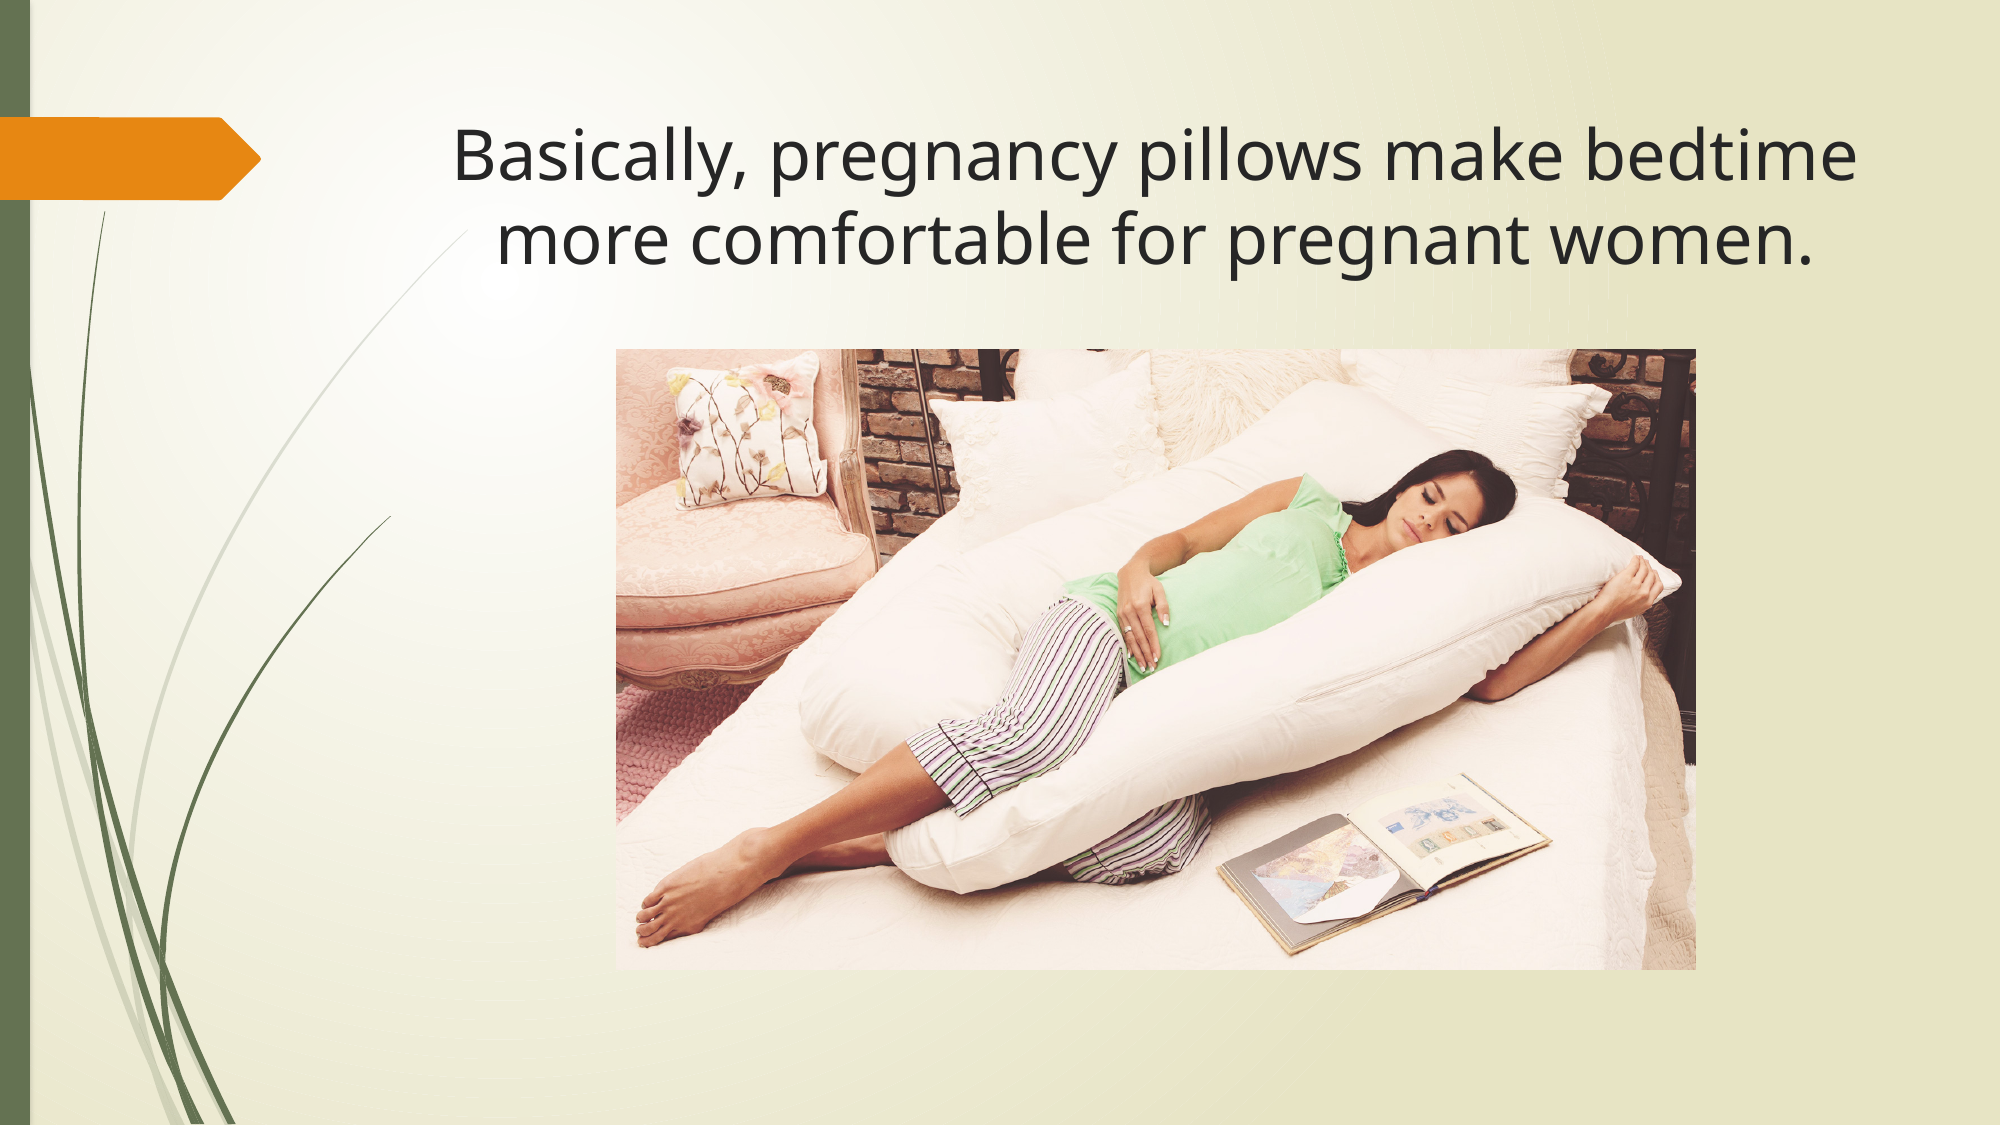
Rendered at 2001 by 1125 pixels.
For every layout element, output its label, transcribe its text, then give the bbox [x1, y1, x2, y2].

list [615, 349, 1697, 971]
title Basically, pregnancy pillows make bedtime more comfortable for pregnant women. [425, 102, 1888, 313]
